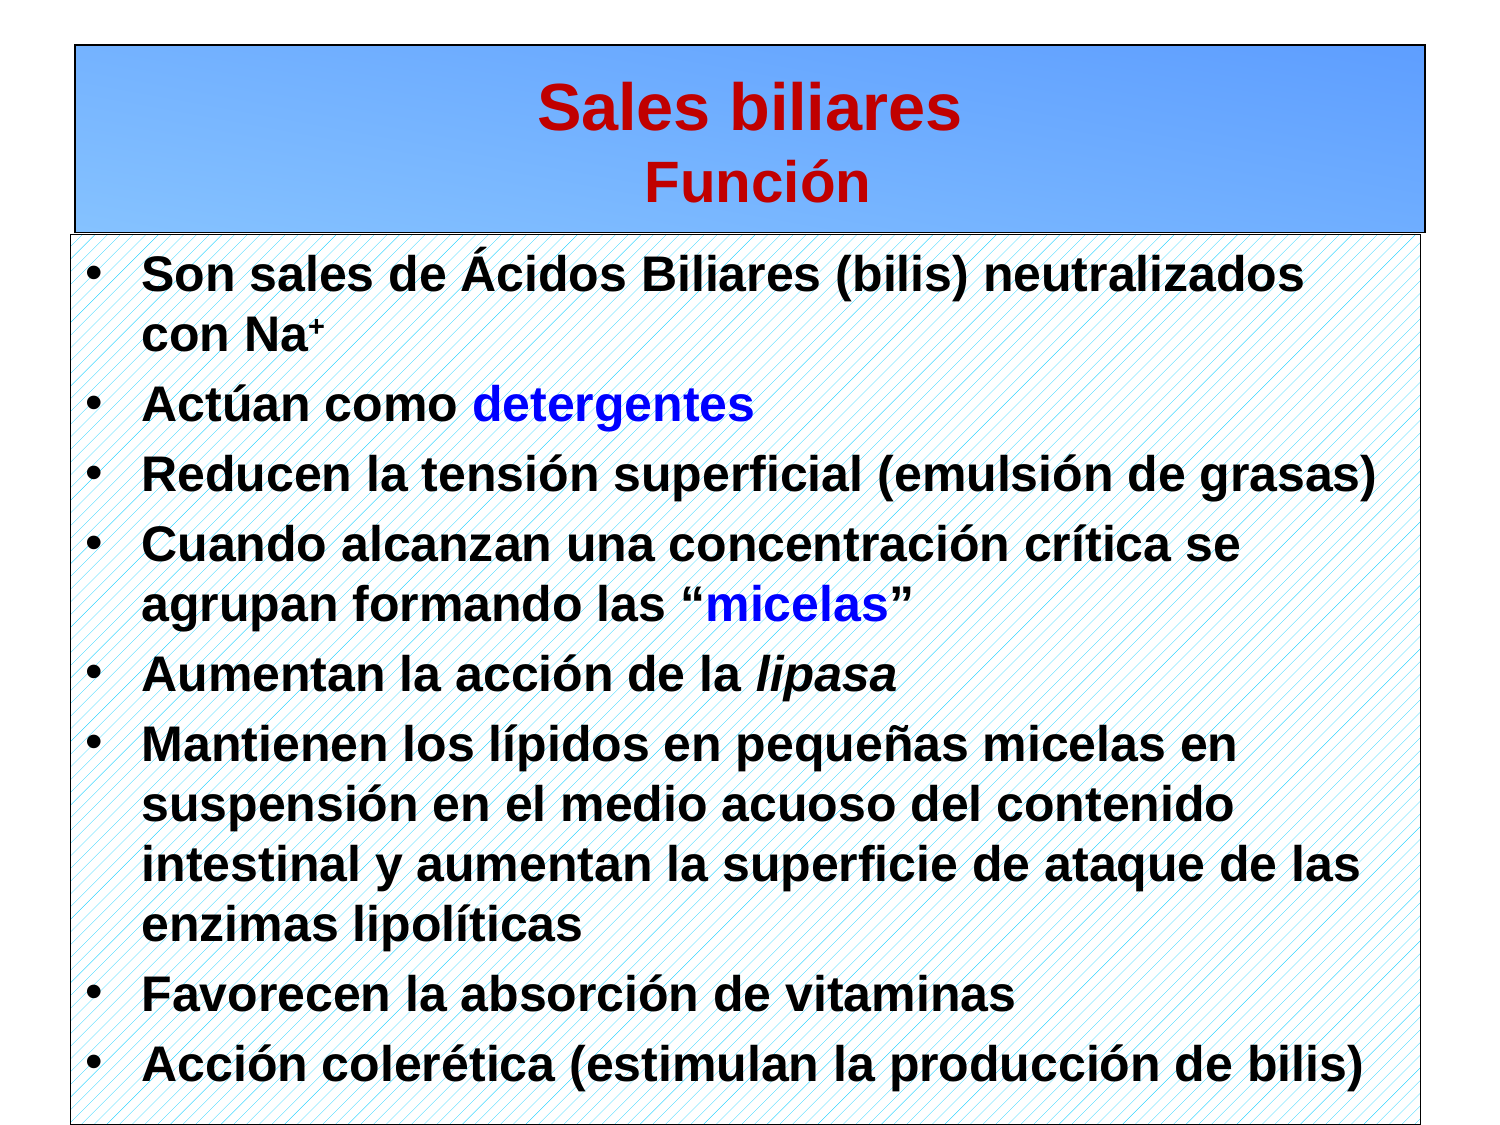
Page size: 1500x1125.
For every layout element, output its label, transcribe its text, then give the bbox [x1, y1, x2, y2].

list Son sales de Ácidos Biliares (bilis) neutralizados con Na+ Actúan como detergentes Reducen la tensión superficial (emulsión de grasas) Cuando alcanzan una concentración crítica se agrupan formando las “micelas” Aumentan la acción de la lipasa Mantienen los lípidos en pequeñas micelas en suspensión en el medio acuoso del contenido intestinal y aumentan la superficie de ataque de las enzimas lipolíticas Favorecen la absorción de vitaminas Acción colerética (estimulan la producción de bilis) [70, 234, 1421, 1125]
title Sales biliares Función [74, 44, 1426, 233]
